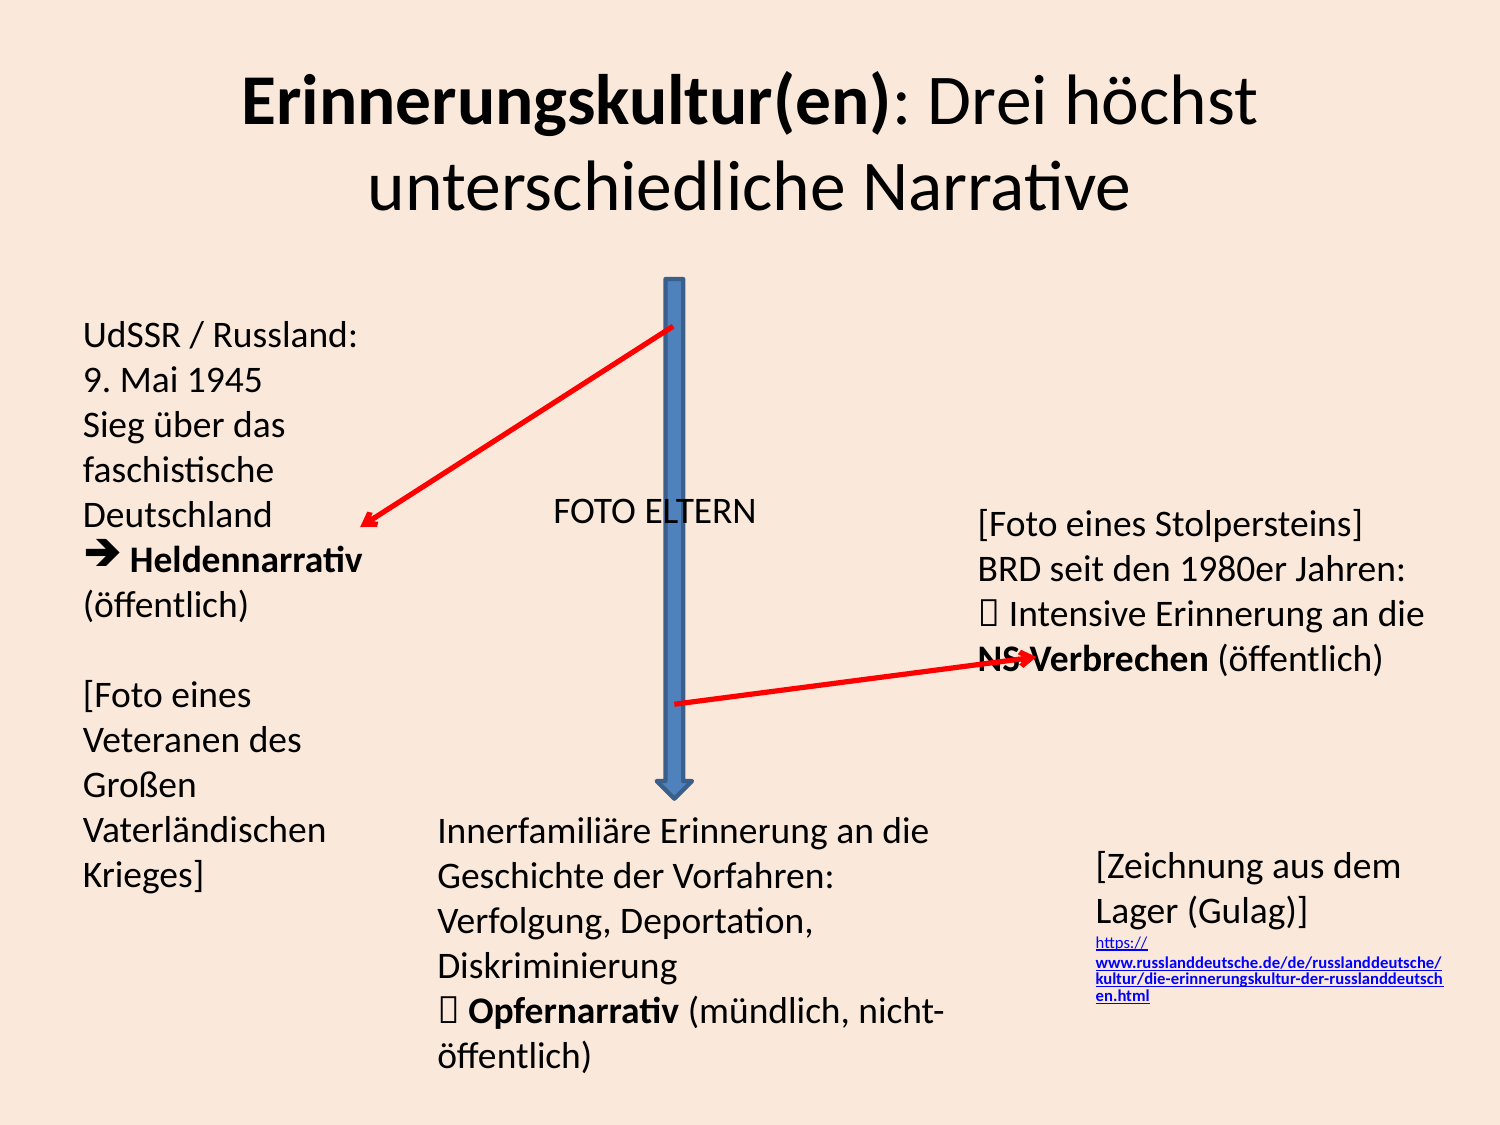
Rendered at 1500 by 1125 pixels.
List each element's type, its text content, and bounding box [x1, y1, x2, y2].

text_box Innerfamiliäre Erinnerung an die Geschichte der Vorfahren: Verfolgung, Deportation, Diskriminierung  Opfernarrativ (mündlich, nicht-öffentlich) [422, 798, 982, 1084]
text_box [Foto eines Stolpersteins] BRD seit den 1980er Jahren:  Intensive Erinnerung an die NS-Verbrechen (öffentlich) [963, 491, 1448, 687]
title Erinnerungskultur(en): Drei höchst unterschiedliche Narrative [75, 45, 1425, 233]
text_box [654, 539, 695, 801]
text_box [359, 325, 674, 528]
text_box UdSSR / Russland: 9. Mai 1945 Sieg über das faschistische Deutschland Heldennarrativ (öffentlich) [Foto eines Veteranen des Großen Vaterländischen Krieges] [68, 302, 423, 903]
text_box [663, 276, 686, 478]
text_box FOTO ELTERN [538, 478, 811, 539]
text_box [Zeichnung aus dem Lager (Gulag)] https://www.russlanddeutsche.de/de/russlanddeutsche/kultur/die-erinnerungskultur-der-russlanddeutschen.html [1080, 834, 1459, 1024]
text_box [674, 656, 1037, 705]
